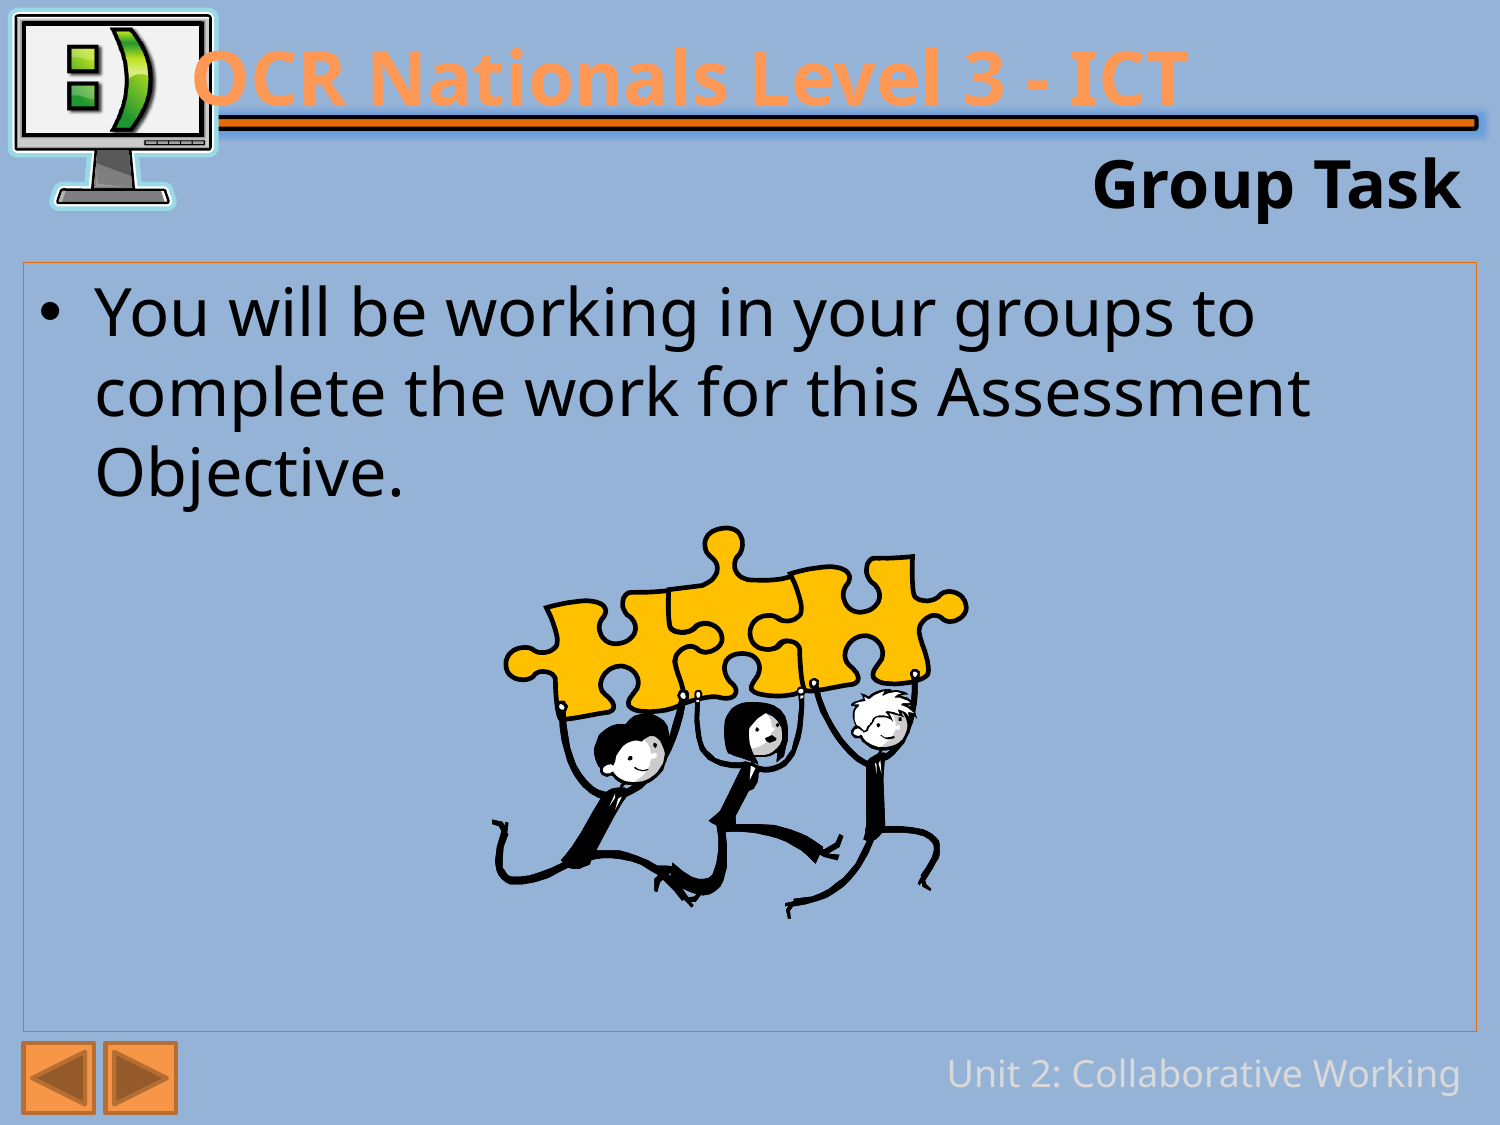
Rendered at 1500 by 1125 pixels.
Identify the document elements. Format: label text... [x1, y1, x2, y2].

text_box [491, 527, 966, 919]
title Group Task [187, 117, 1477, 247]
list You will be working in your groups to complete the work for this Assessment Objective. [23, 262, 1477, 1032]
picture [48, 21, 172, 139]
